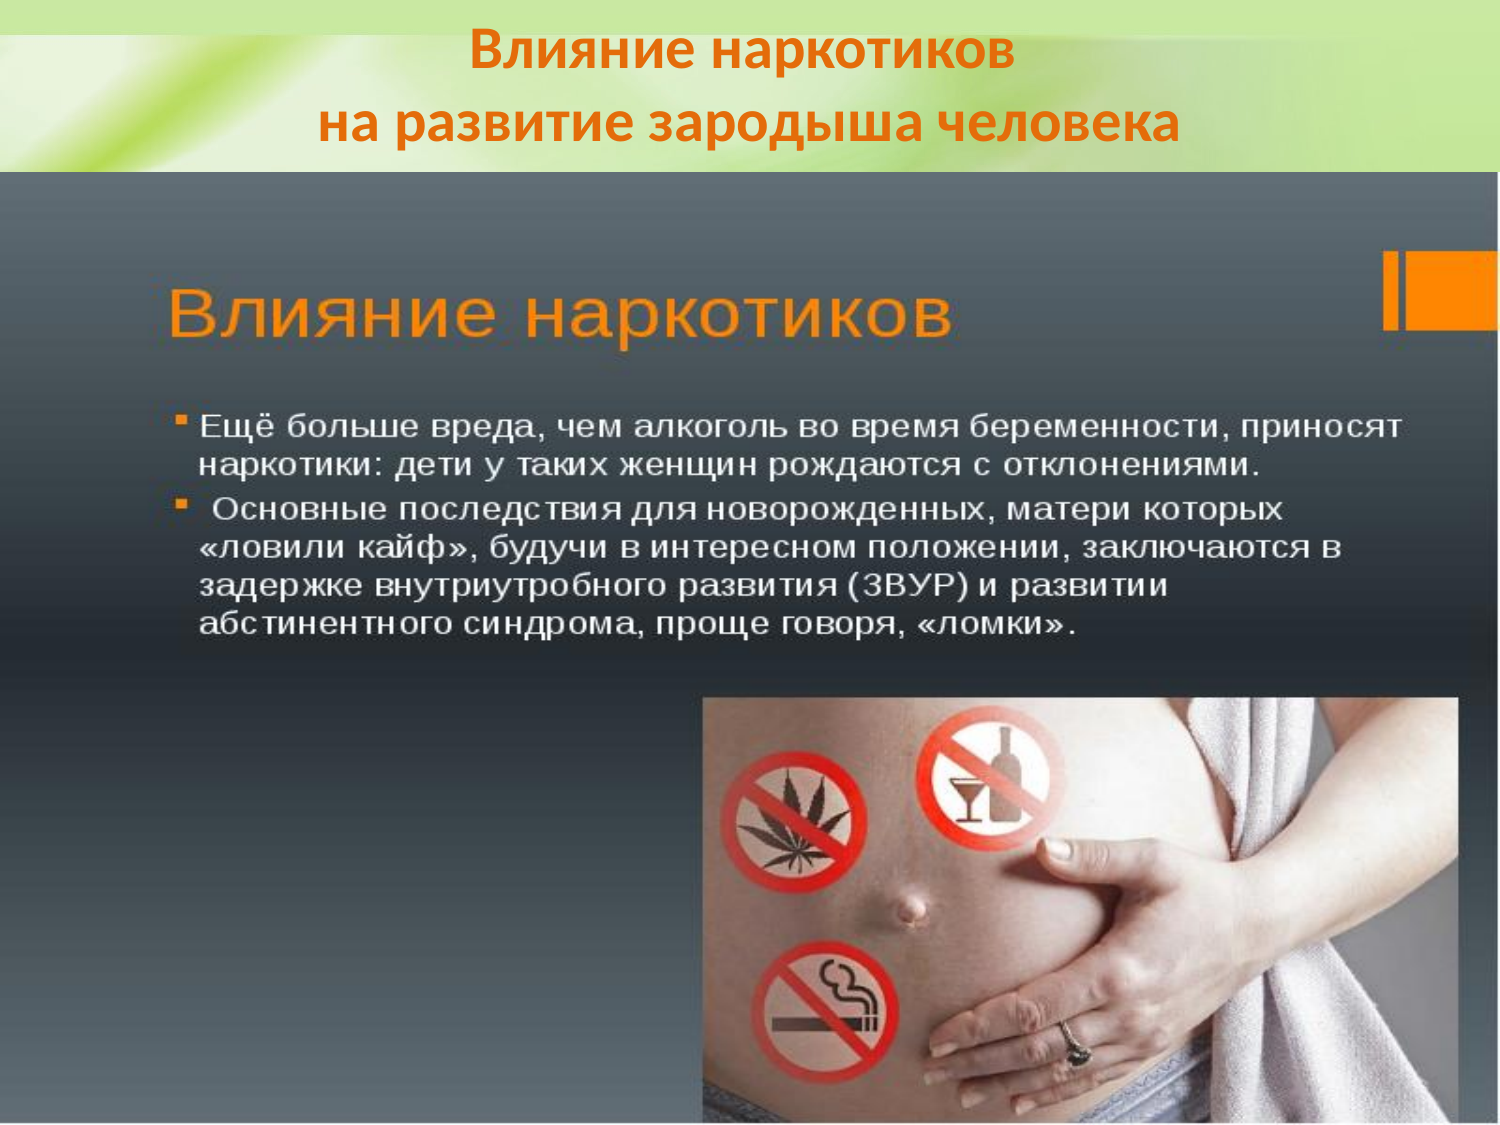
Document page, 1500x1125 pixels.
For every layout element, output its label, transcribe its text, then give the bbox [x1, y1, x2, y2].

title Влияние наркотиков на развитие зародыша человека [75, 0, 1425, 161]
picture [0, 0, 1500, 1125]
